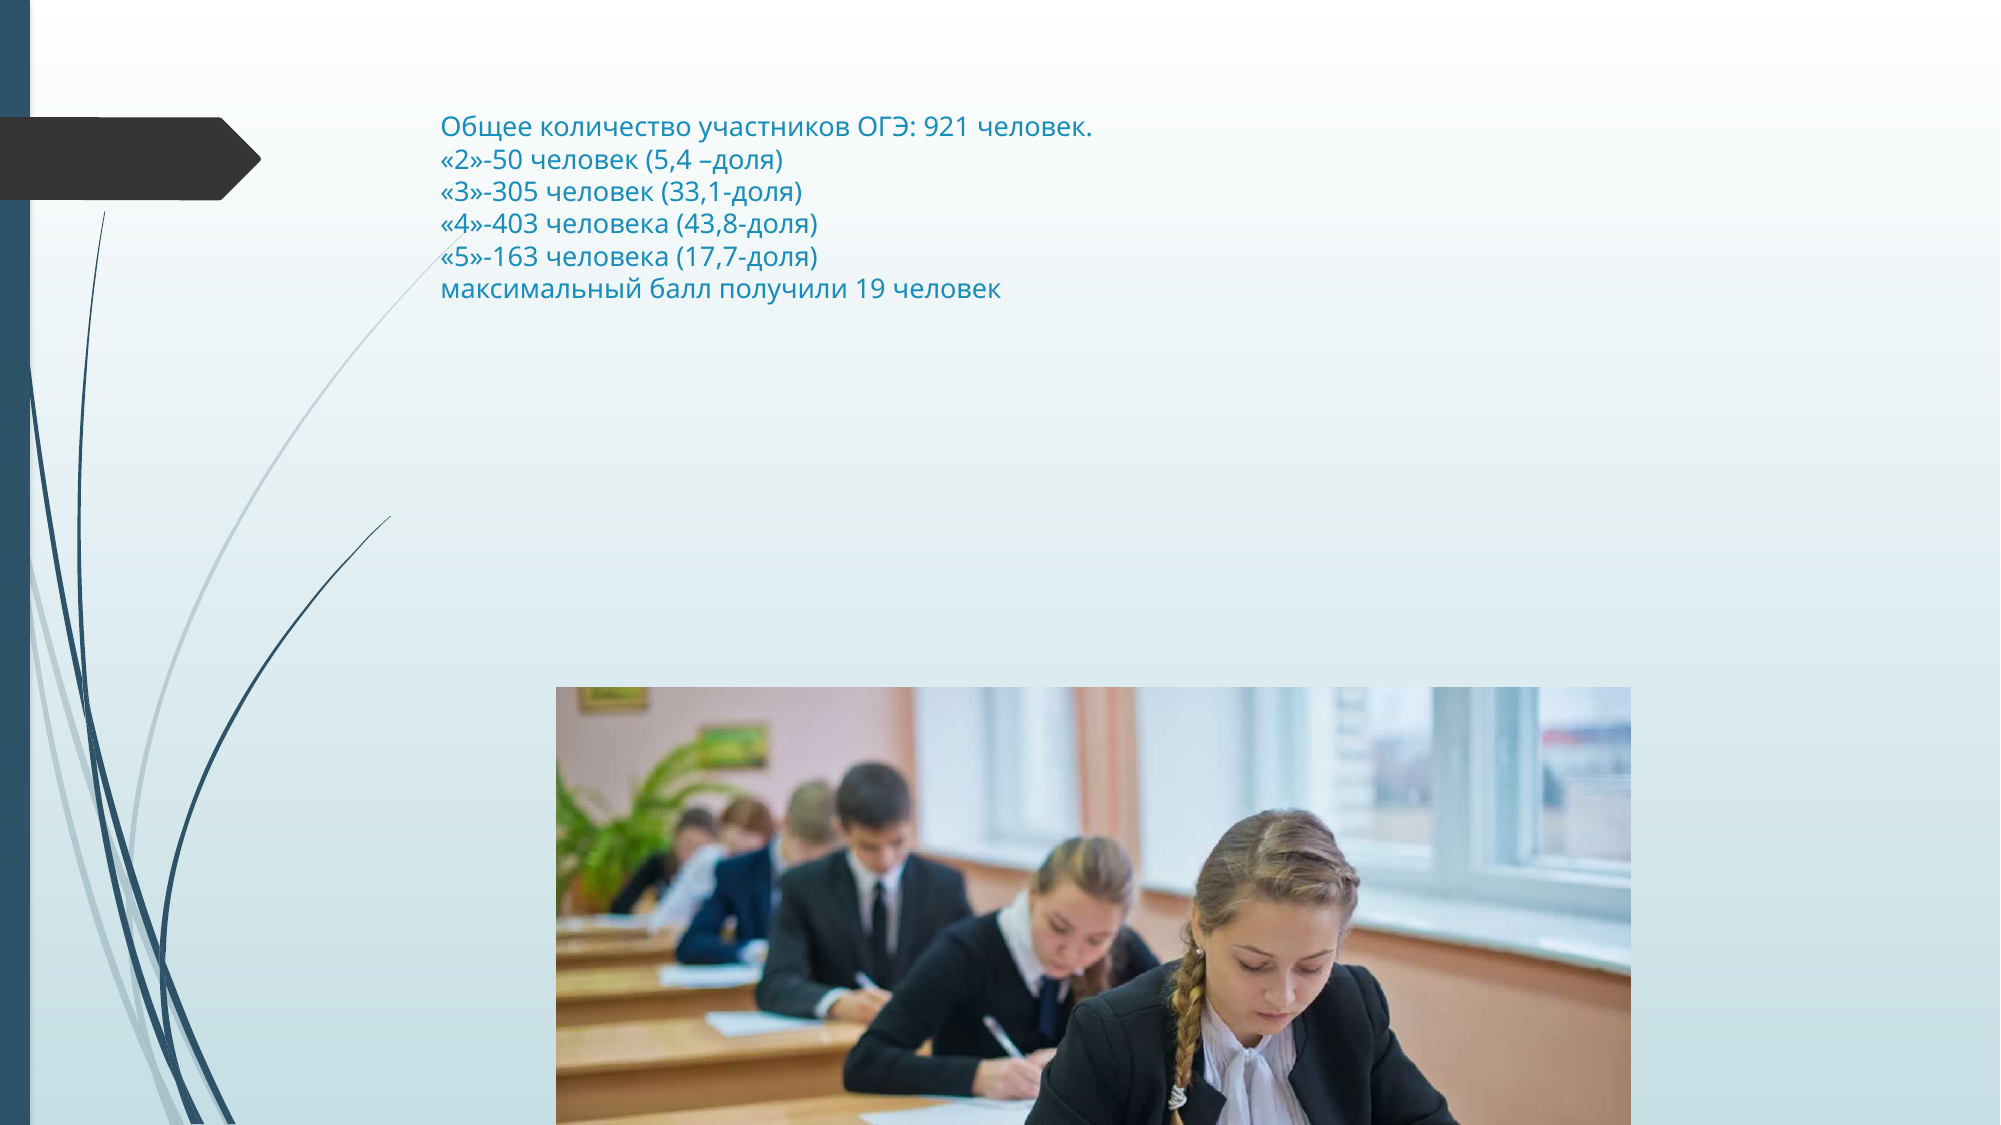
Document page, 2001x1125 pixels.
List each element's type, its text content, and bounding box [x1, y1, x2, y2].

title Общее количество участников ОГЭ: 921 человек. «2»-50 человек (5,4 –доля) «3»-305 человек (33,1-доля) «4»-403 человека (43,8-доля) «5»-163 человека (17,7-доля) максимальный балл получили 19 человек [425, 102, 1888, 313]
picture [555, 687, 1631, 1125]
